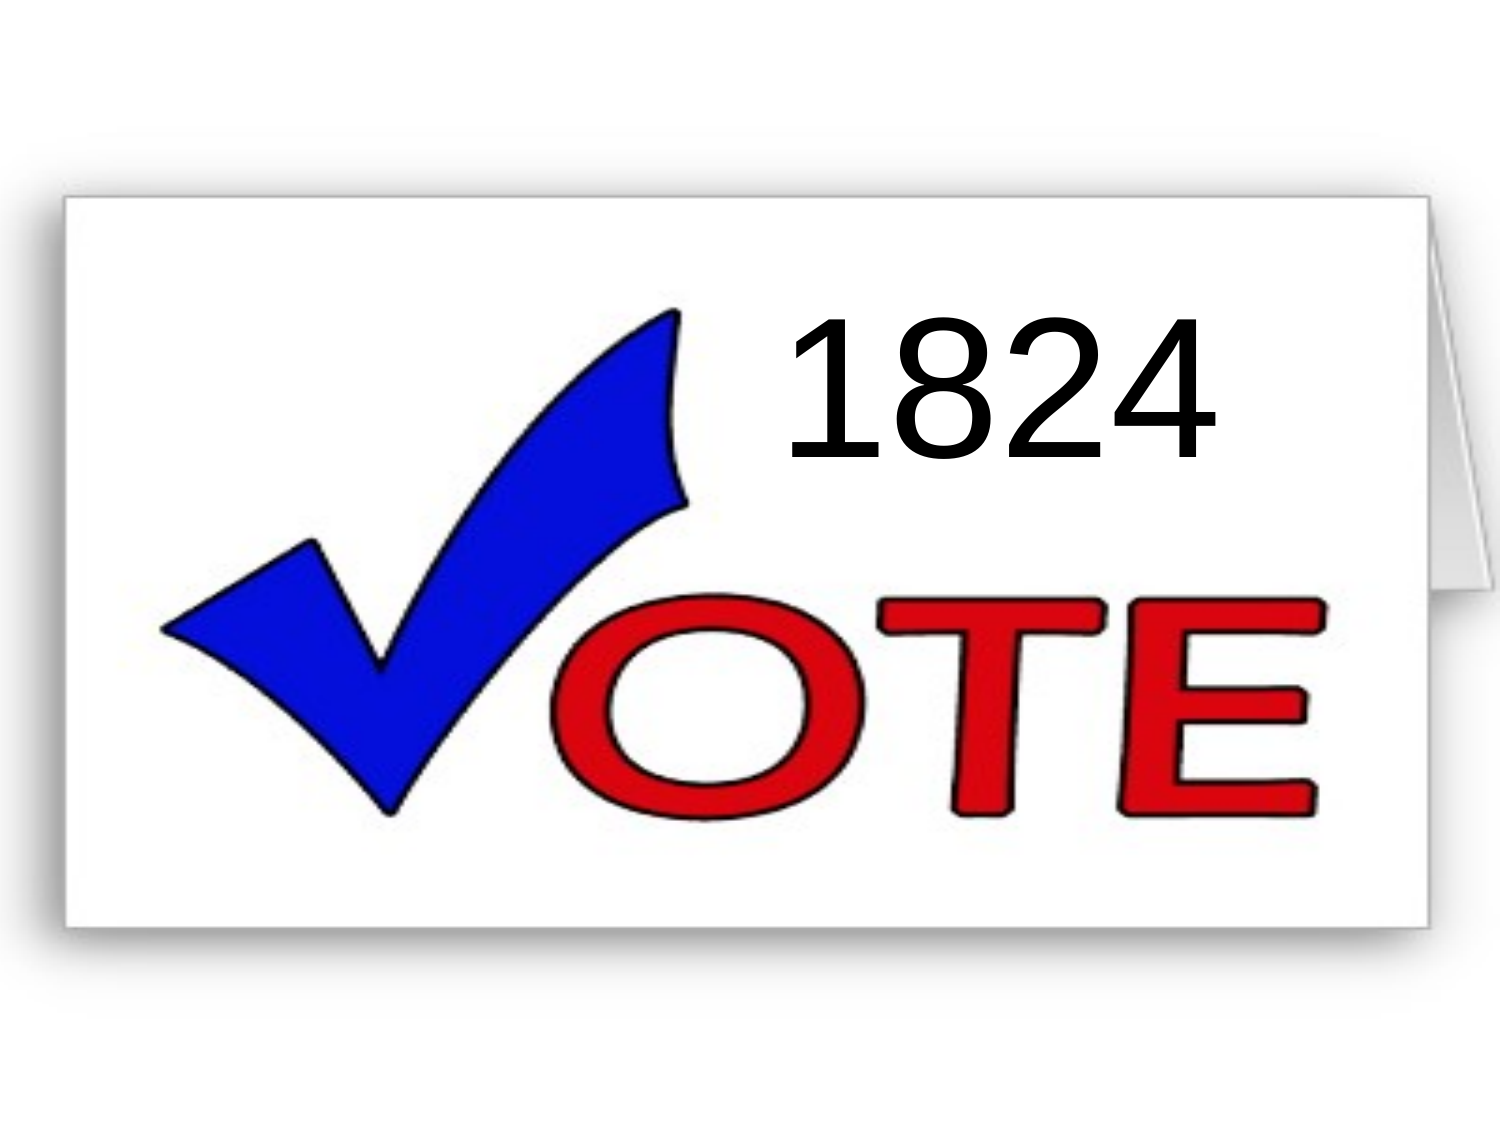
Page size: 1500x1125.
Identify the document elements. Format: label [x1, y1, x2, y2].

list [0, 0, 1500, 1125]
